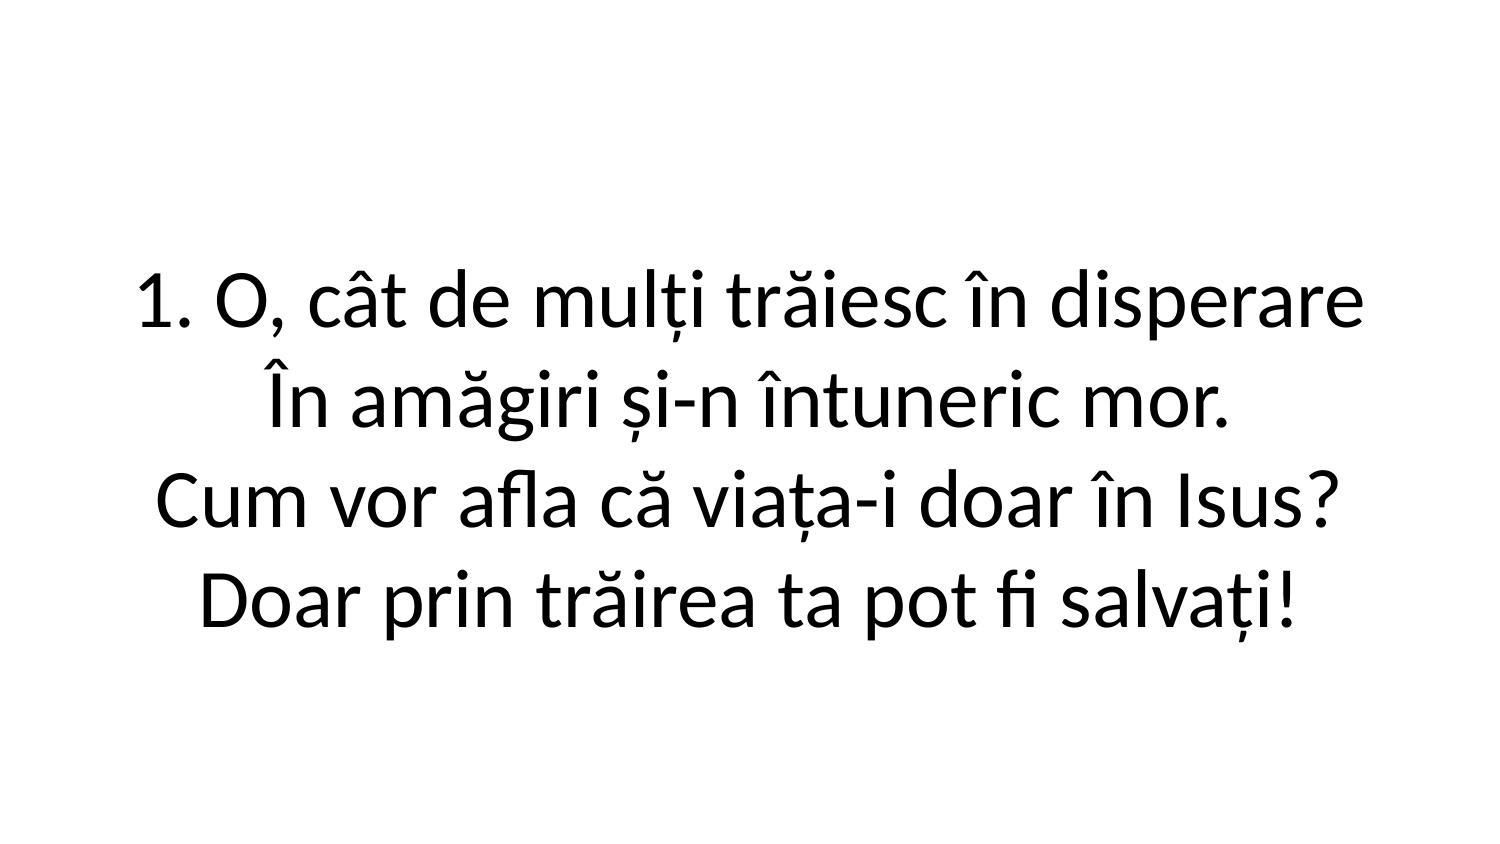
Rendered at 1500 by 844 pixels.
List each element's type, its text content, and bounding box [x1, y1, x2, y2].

text_box 1. O, cât de mulți trăiesc în disperare În amăgiri și-n întuneric mor. Cum vor afla că viața-i doar în Isus? Doar prin trăirea ta pot fi salvați! [117, 192, 1383, 652]
